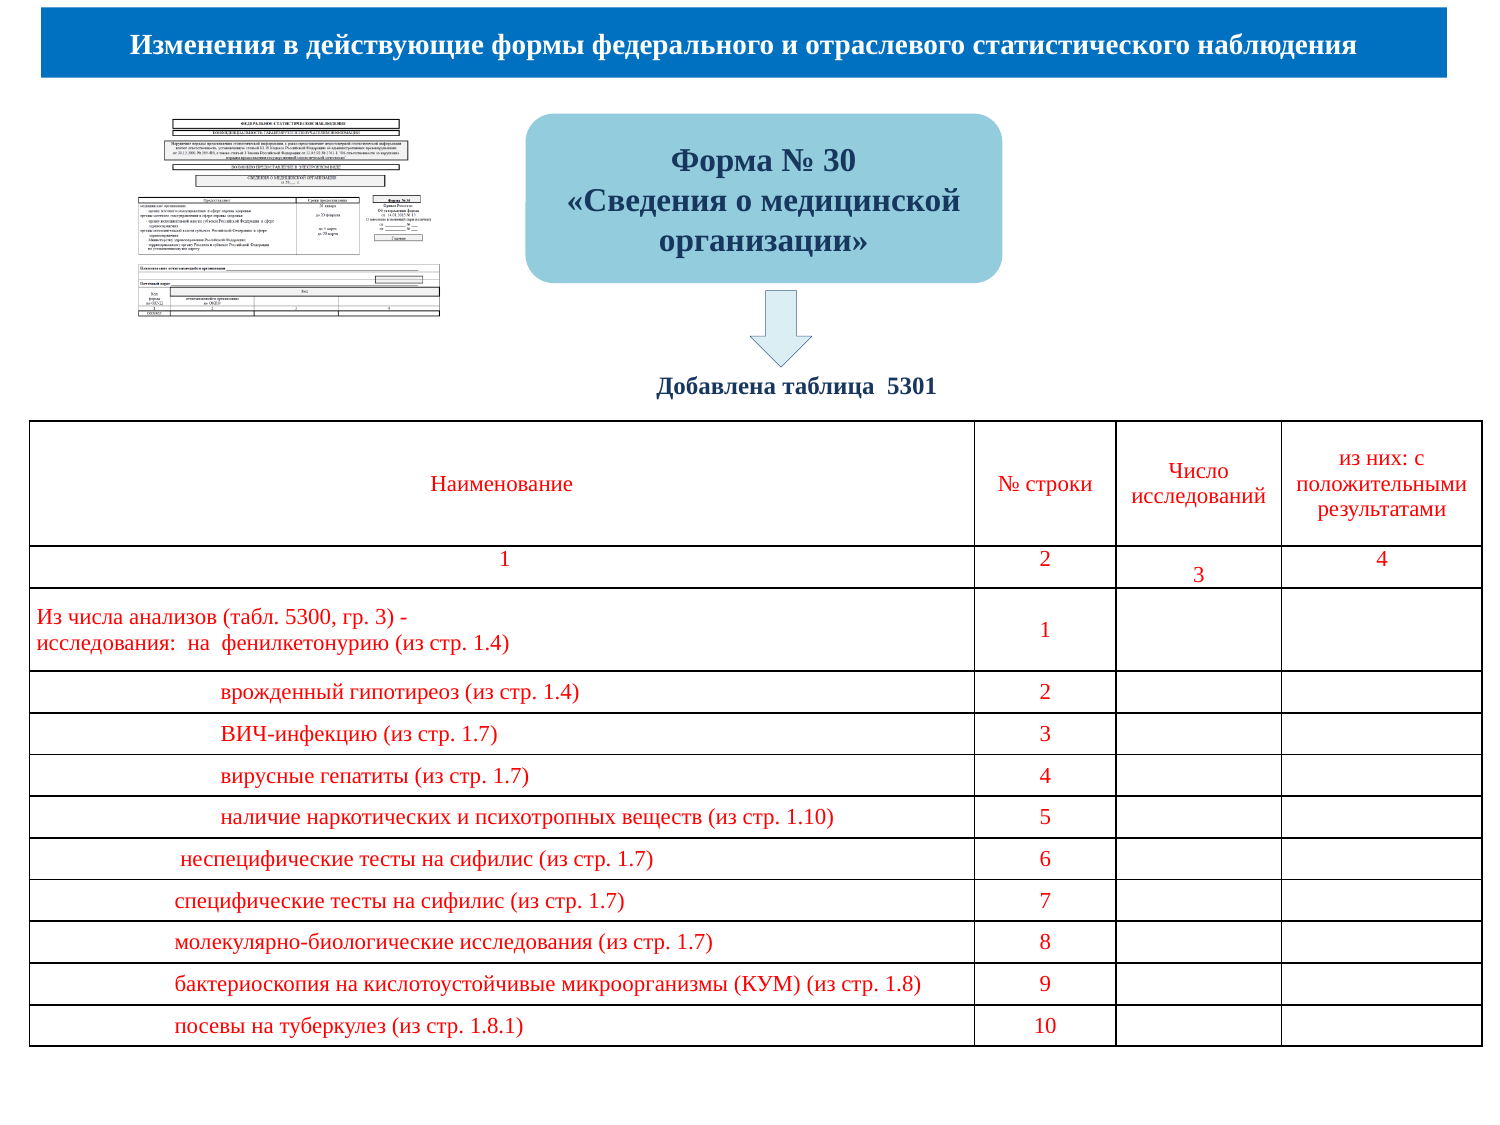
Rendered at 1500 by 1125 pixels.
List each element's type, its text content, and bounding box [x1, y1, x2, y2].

table_cell 8 [975, 922, 1115, 962]
table_cell молекулярно-биологические исследования (из стр. 1.7) [30, 922, 974, 962]
table_header Наименование [30, 422, 974, 545]
table_header № строки [975, 422, 1115, 545]
table_cell посевы на туберкулез (из стр. 1.8.1) [30, 1006, 974, 1045]
text_box Добавлена таблица 5301 [159, 361, 1447, 407]
table_cell 6 [975, 839, 1115, 879]
table_cell 5 [975, 797, 1115, 837]
table_cell 3 [1117, 547, 1281, 587]
table_cell наличие наркотических и психотропных веществ (из стр. 1.10) [30, 797, 974, 837]
table_cell 3 [975, 714, 1115, 754]
table_cell [1117, 880, 1281, 920]
table_cell [1117, 672, 1281, 712]
picture [123, 101, 451, 330]
table_cell 9 [975, 964, 1115, 1004]
text_box [748, 288, 814, 361]
table_cell [1282, 1006, 1481, 1045]
table_cell 2 [975, 672, 1115, 712]
table_cell вирусные гепатиты (из стр. 1.7) [30, 755, 974, 795]
table_cell [1282, 922, 1481, 962]
table_cell специфические тесты на сифилис (из стр. 1.7) [30, 880, 974, 920]
table_cell [1117, 714, 1281, 754]
table_cell [1117, 589, 1281, 670]
table_cell [1117, 1006, 1281, 1045]
table_cell 7 [975, 880, 1115, 920]
table_cell 10 [975, 1006, 1115, 1045]
table_cell неспецифические тесты на сифилис (из стр. 1.7) [30, 839, 974, 879]
table_cell 1 [30, 547, 974, 587]
table_cell [1282, 880, 1481, 920]
table_cell [1117, 755, 1281, 795]
table_header из них: с положительными результатами [1282, 422, 1481, 545]
table_header Число исследований [1117, 422, 1281, 545]
table_cell [1282, 672, 1481, 712]
table_cell [1282, 839, 1481, 879]
table_cell [1117, 964, 1281, 1004]
text_box Форма № 30 «Сведения о медицинской организации» [523, 111, 1005, 286]
table_cell [1282, 964, 1481, 1004]
table_cell 2 [975, 547, 1115, 587]
table_cell врожденный гипотиреоз (из стр. 1.4) [30, 672, 974, 712]
table_cell [1117, 839, 1281, 879]
table_cell [1282, 589, 1481, 670]
table_cell Из числа анализов (табл. 5300, гр. 3) - исследования: на фенилкетонурию (из стр. 1.4) [30, 589, 974, 670]
table_cell [1282, 755, 1481, 795]
table_cell 4 [1282, 547, 1481, 587]
table_cell [1117, 922, 1281, 962]
table_cell [1282, 714, 1481, 754]
table_cell ВИЧ-инфекцию (из стр. 1.7) [30, 714, 974, 754]
table_cell [1117, 797, 1281, 837]
table_cell бактериоскопия на кислотоустойчивые микроорганизмы (КУМ) (из стр. 1.8) [30, 964, 974, 1004]
table_cell [1282, 797, 1481, 837]
text_box Изменения в действующие формы федерального и отраслевого статистического наблюдения [39, 5, 1449, 80]
table_cell 4 [975, 755, 1115, 795]
table_cell 1 [975, 589, 1115, 670]
